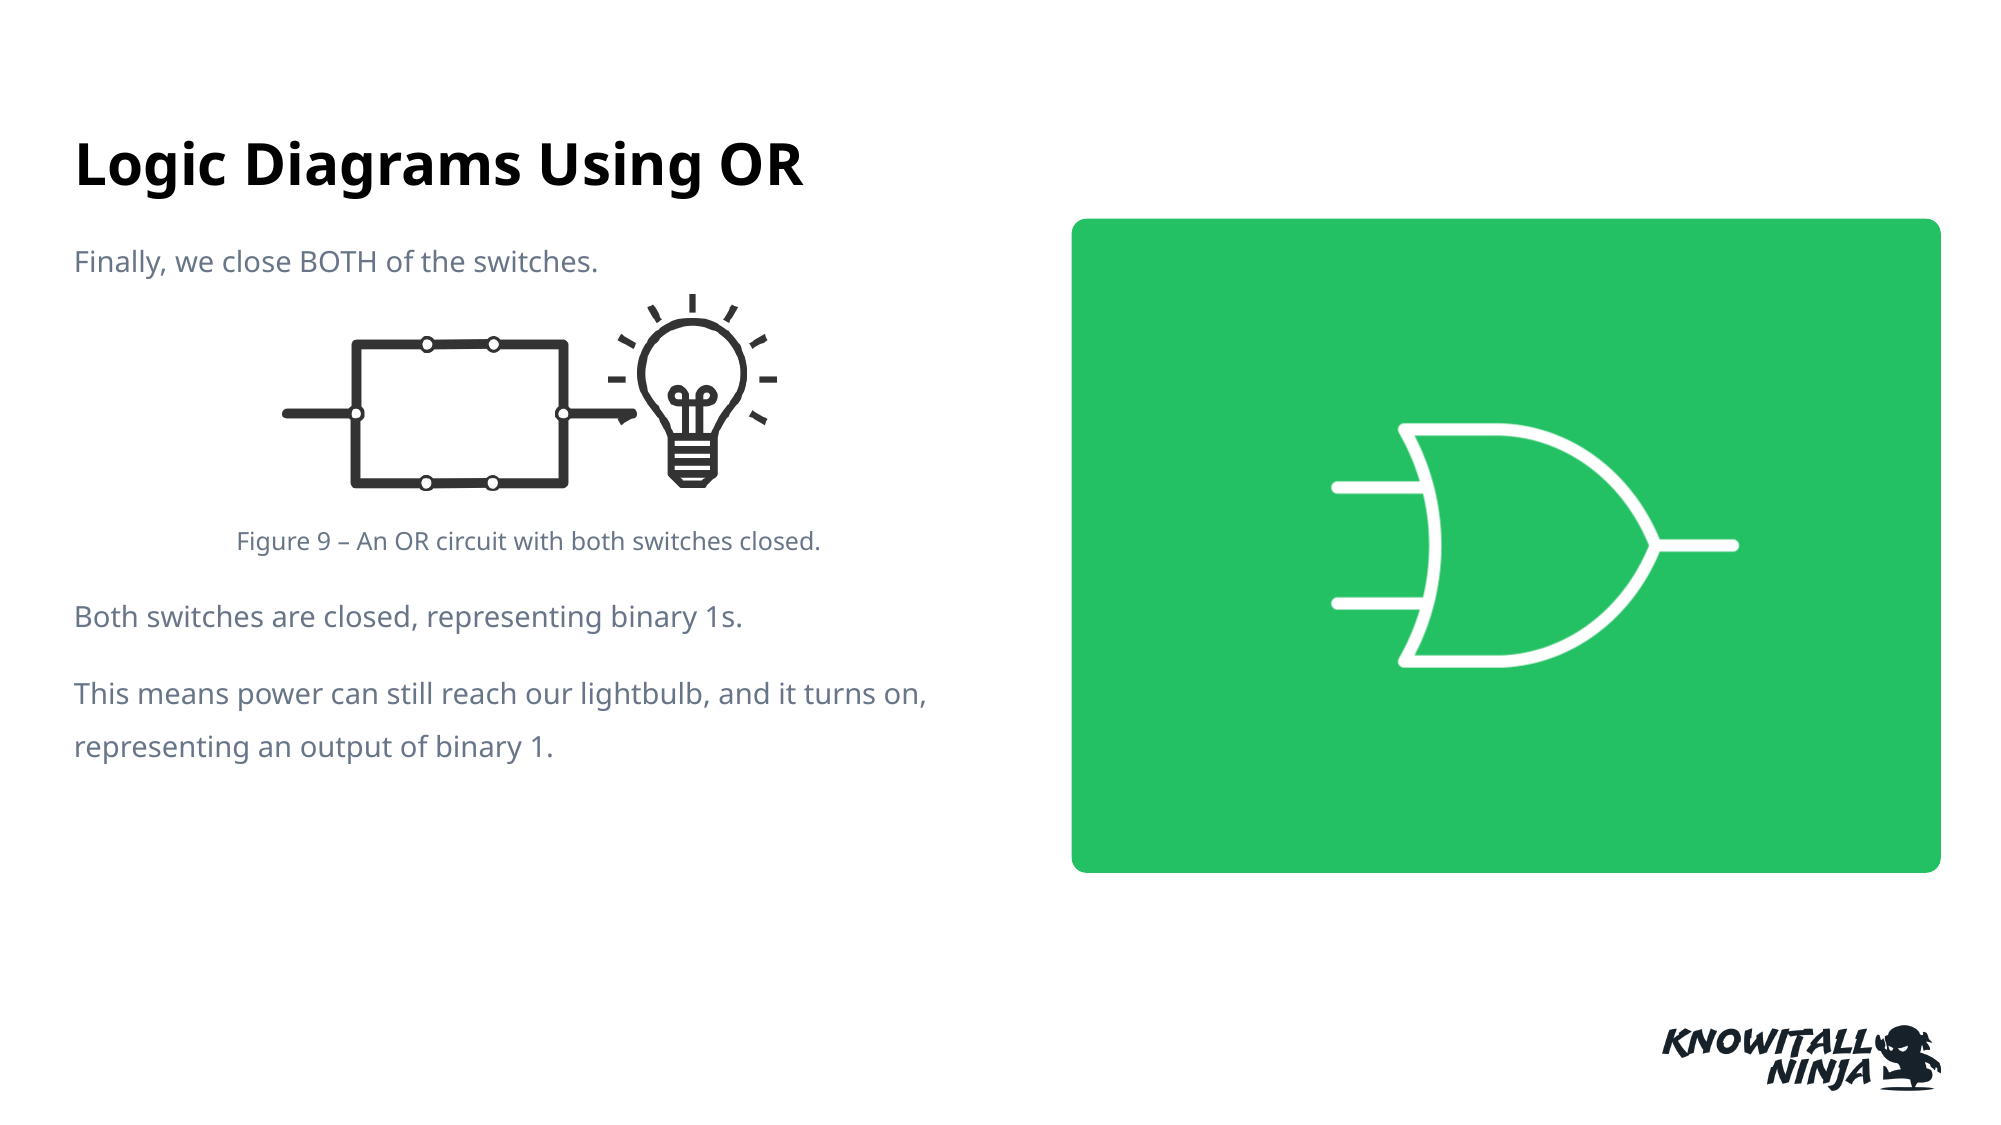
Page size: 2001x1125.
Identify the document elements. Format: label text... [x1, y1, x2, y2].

title Logic Diagrams Using OR [59, 117, 1000, 206]
list Finally, we close BOTH of the switches. Figure 9 – An OR circuit with both switches closed. Both switches are closed, representing binary 1s. This means power can still reach our lightbulb, and it turns on, representing an output of binary 1. [59, 218, 1000, 1091]
picture [281, 294, 777, 491]
picture [1662, 1025, 1941, 1091]
picture [1071, 218, 1942, 874]
